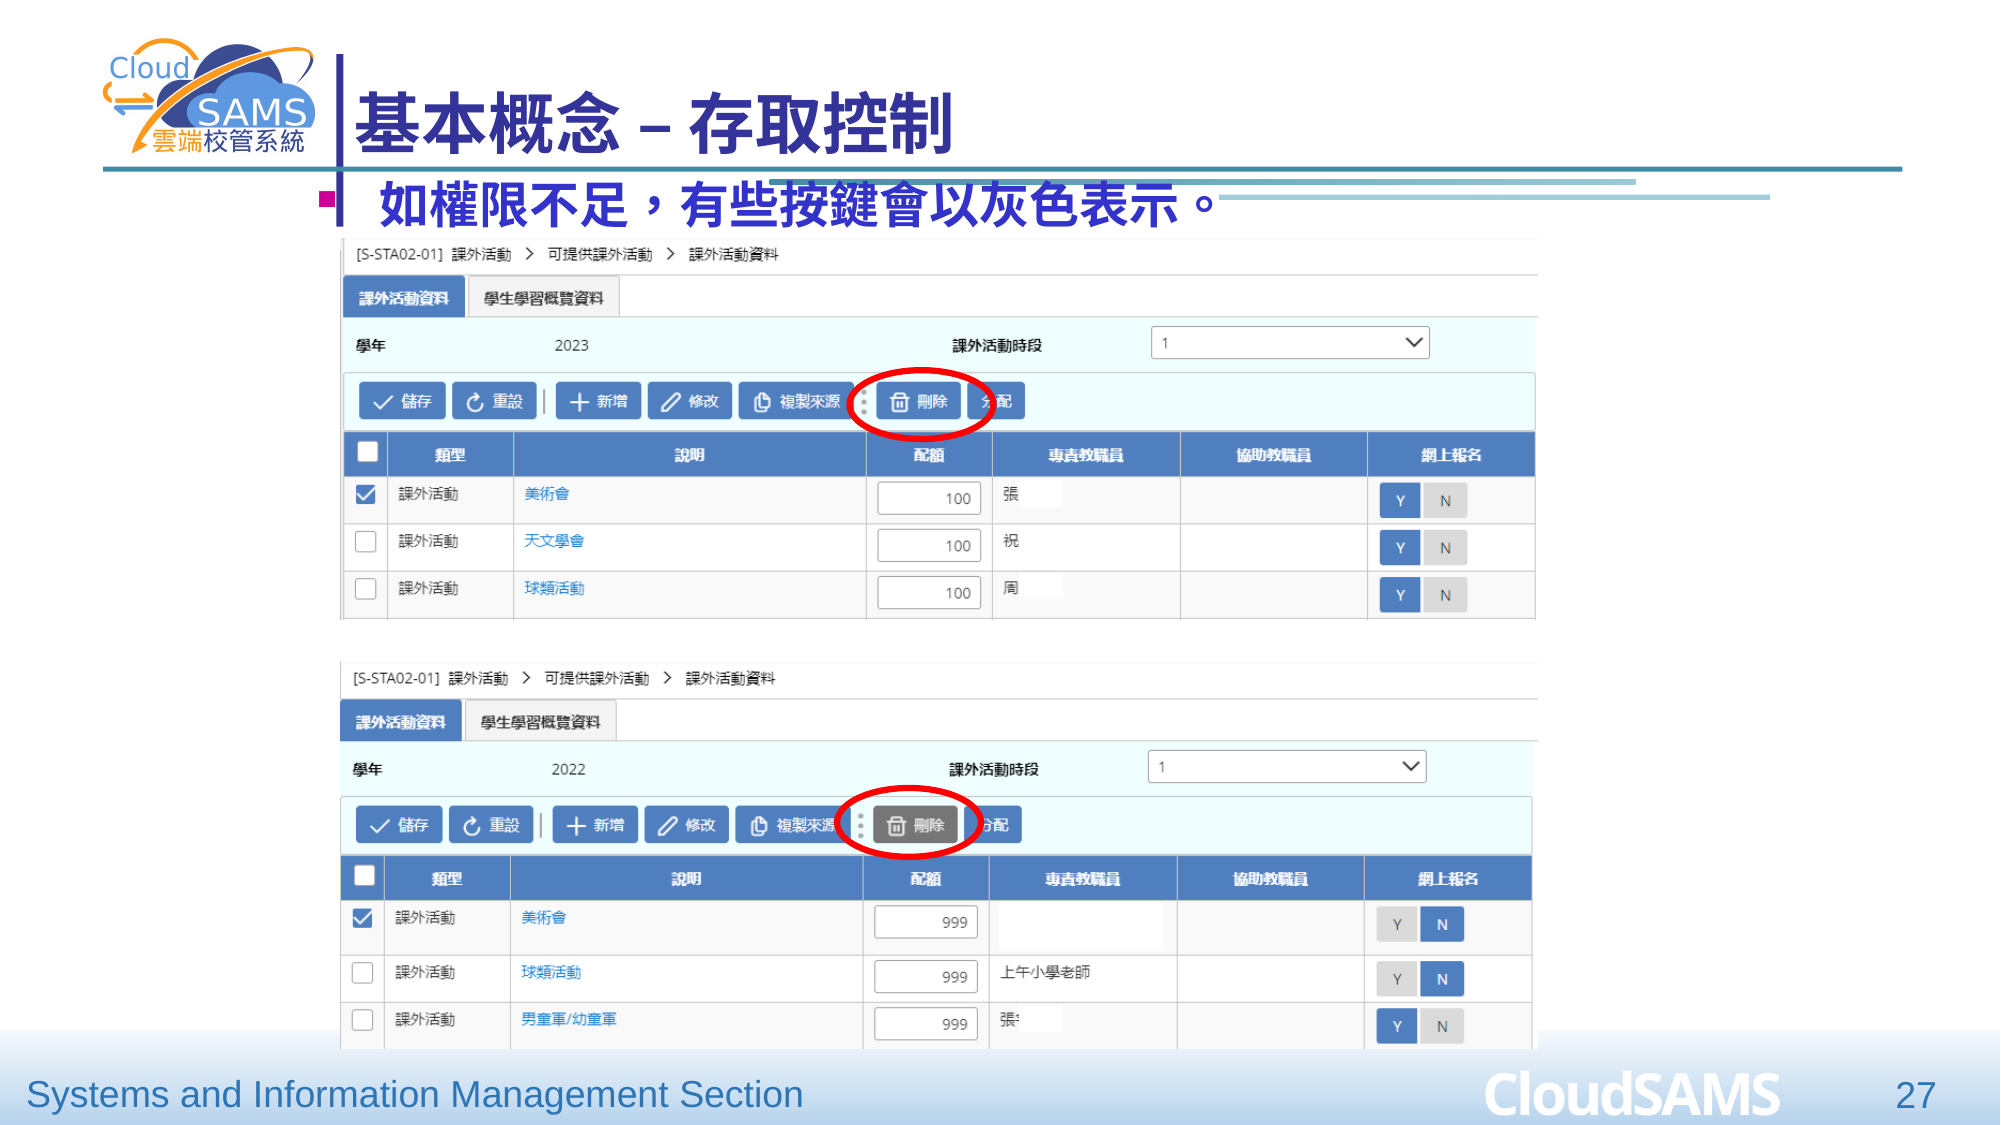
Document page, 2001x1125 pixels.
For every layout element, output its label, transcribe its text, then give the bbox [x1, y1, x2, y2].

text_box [226, 165, 1551, 1049]
slide_number 27 [1755, 1063, 1952, 1125]
title 基本概念 – 存取控制 [340, 44, 1907, 170]
picture [87, 7, 349, 175]
